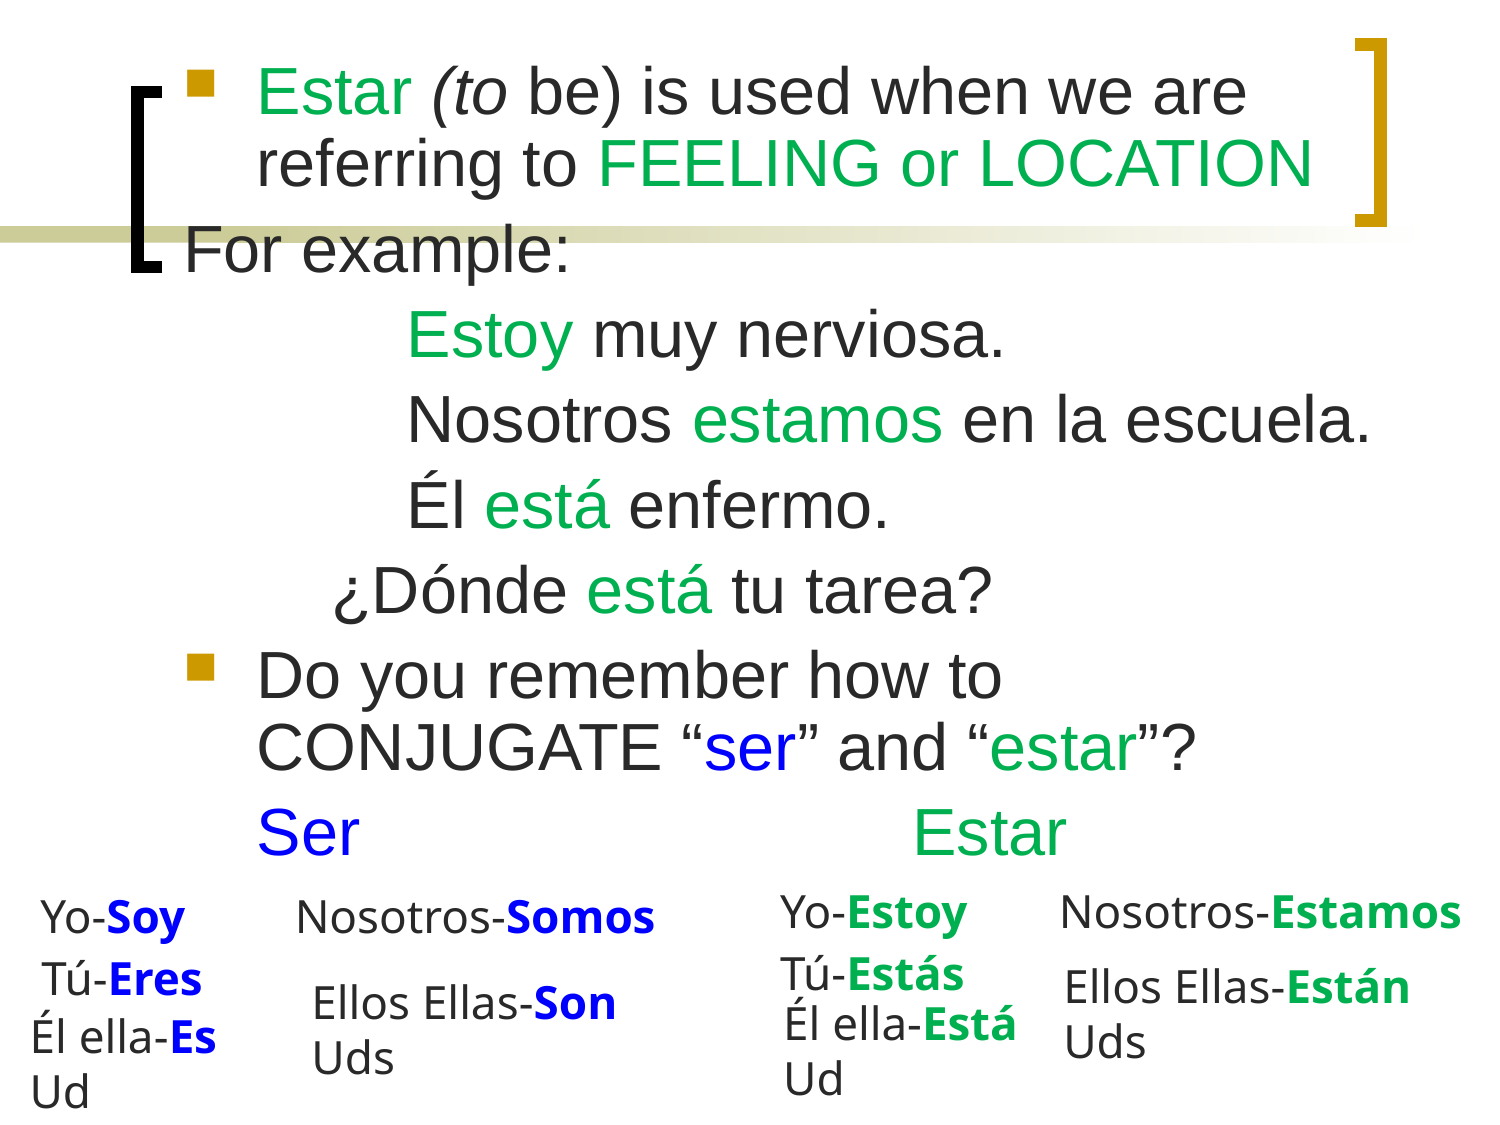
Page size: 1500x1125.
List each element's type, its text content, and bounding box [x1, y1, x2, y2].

list Estar (to be) is used when we are referring to FEELING or LOCATION For example: Estoy muy nerviosa. Nosotros estamos en la escuela. Él está enfermo. ¿Dónde está tu tarea? Do you remember how to CONJUGATE “ser” and “estar”? Ser Estar [168, 50, 1425, 975]
text_box Ellos Ellas-Están Uds [1048, 949, 1439, 1075]
text_box Tú-Eres [26, 942, 218, 999]
text_box Nosotros-Somos [279, 879, 671, 950]
text_box Él ella-Está Ud [768, 987, 1033, 1113]
text_box Tú-Estás [765, 937, 980, 1008]
text_box Yo-Soy [25, 879, 201, 950]
text_box Ellos Ellas-Son Uds [296, 966, 645, 1092]
text_box Yo-Estoy [765, 875, 983, 945]
text_box Él ella-Es Ud [14, 999, 232, 1125]
text_box Nosotros-Estamos [1044, 875, 1477, 945]
